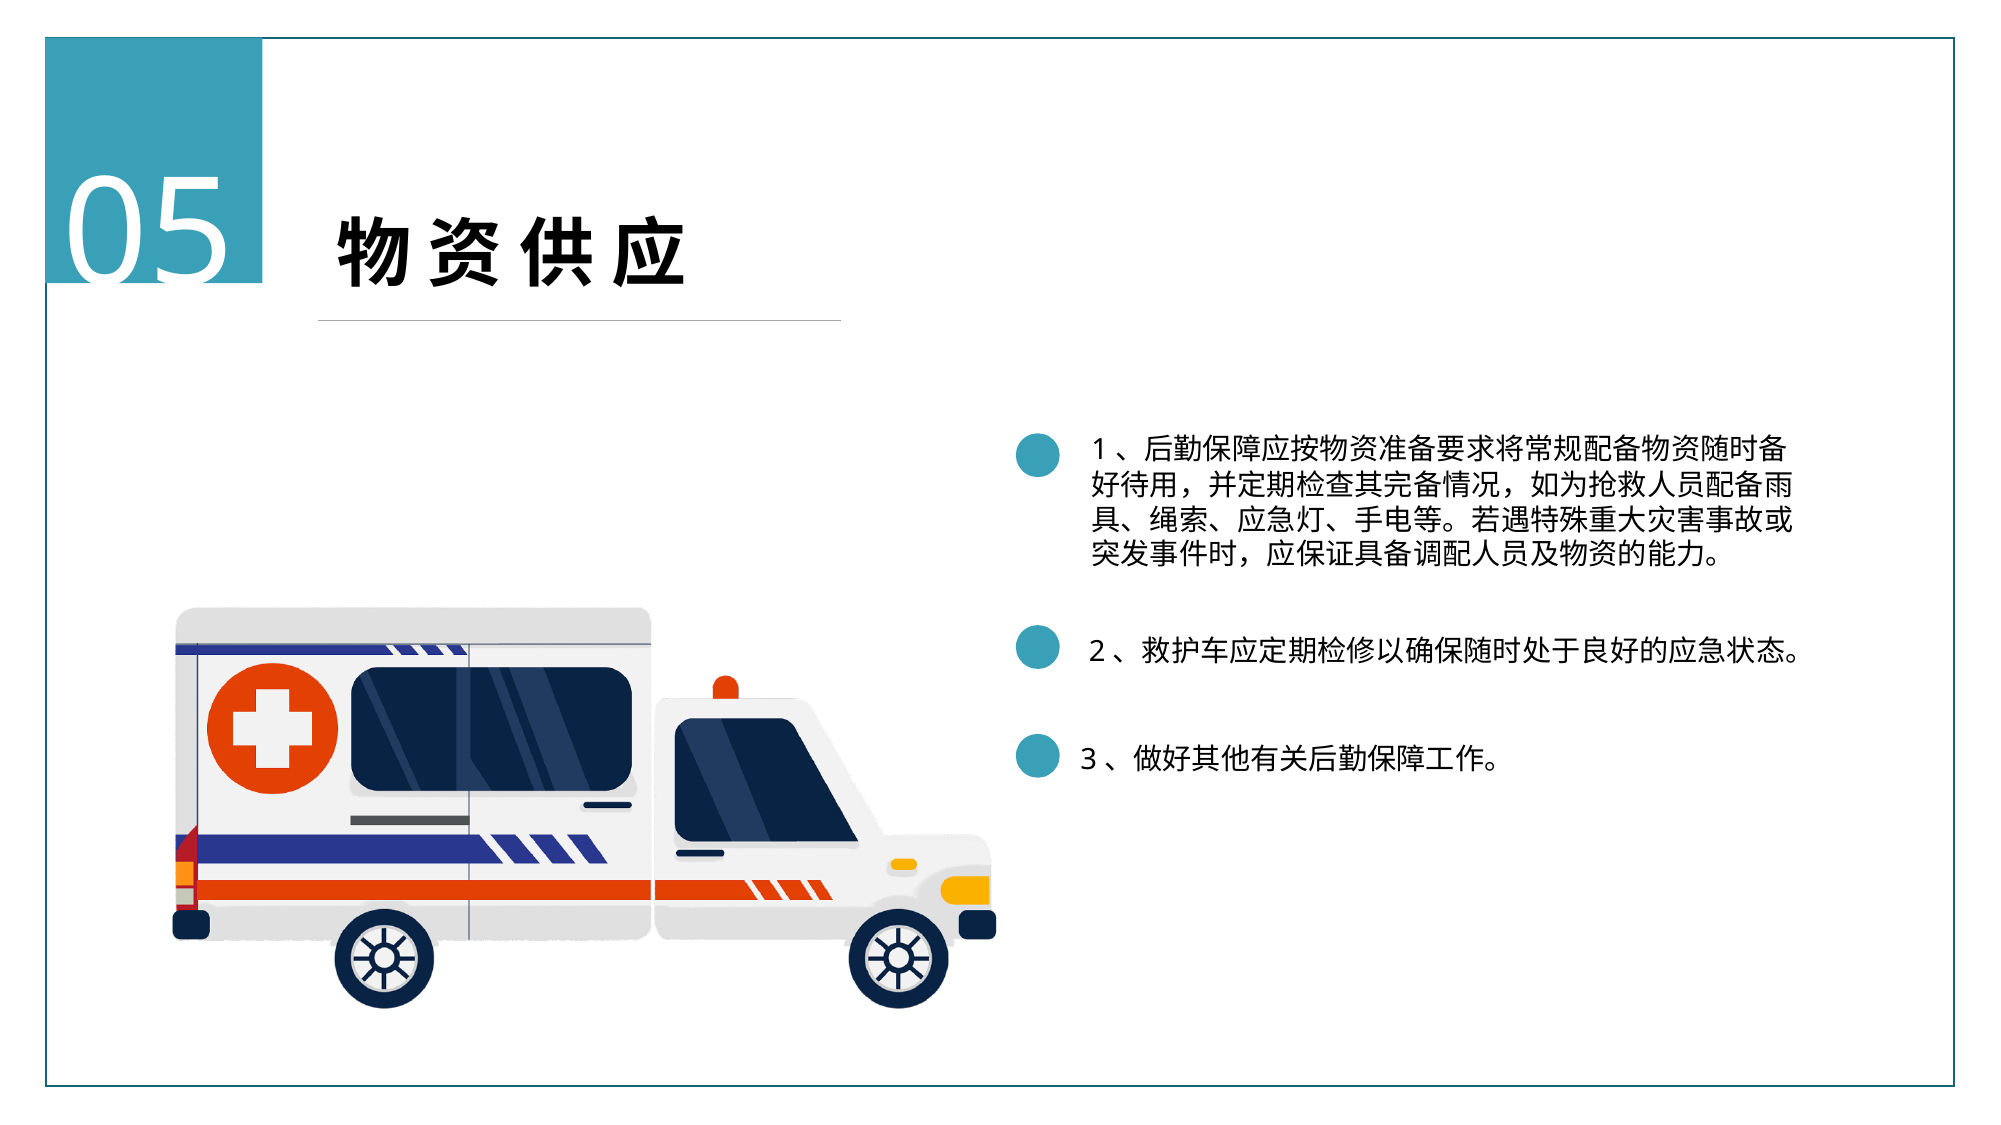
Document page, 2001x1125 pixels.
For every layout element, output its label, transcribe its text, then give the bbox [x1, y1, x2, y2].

text_box 物 资 供 应 [321, 198, 703, 304]
picture [62, 402, 1109, 1125]
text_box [1109, 423, 1829, 778]
text_box 05 [48, 126, 250, 322]
text_box [44, 36, 263, 284]
